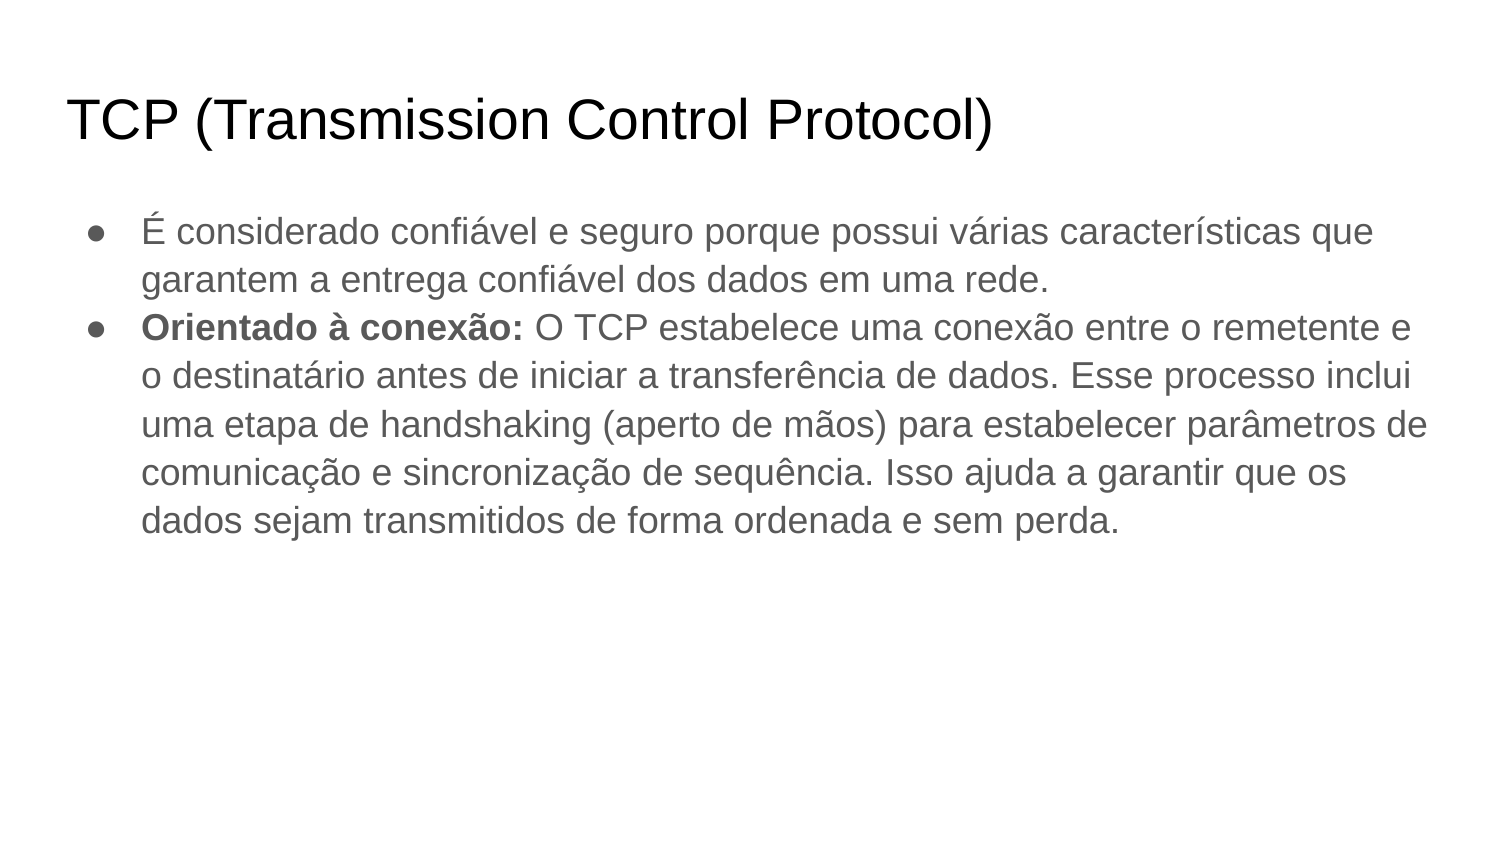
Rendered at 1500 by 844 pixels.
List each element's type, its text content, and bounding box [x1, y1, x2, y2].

list É considerado confiável e seguro porque possui várias características que garantem a entrega confiável dos dados em uma rede. Orientado à conexão: O TCP estabelece uma conexão entre o remetente e o destinatário antes de iniciar a transferência de dados. Esse processo inclui uma etapa de handshaking (aperto de mãos) para estabelecer parâmetros de comunicação e sincronização de sequência. Isso ajuda a garantir que os dados sejam transmitidos de forma ordenada e sem perda. [51, 189, 1449, 750]
title TCP (Transmission Control Protocol) [51, 72, 1449, 167]
